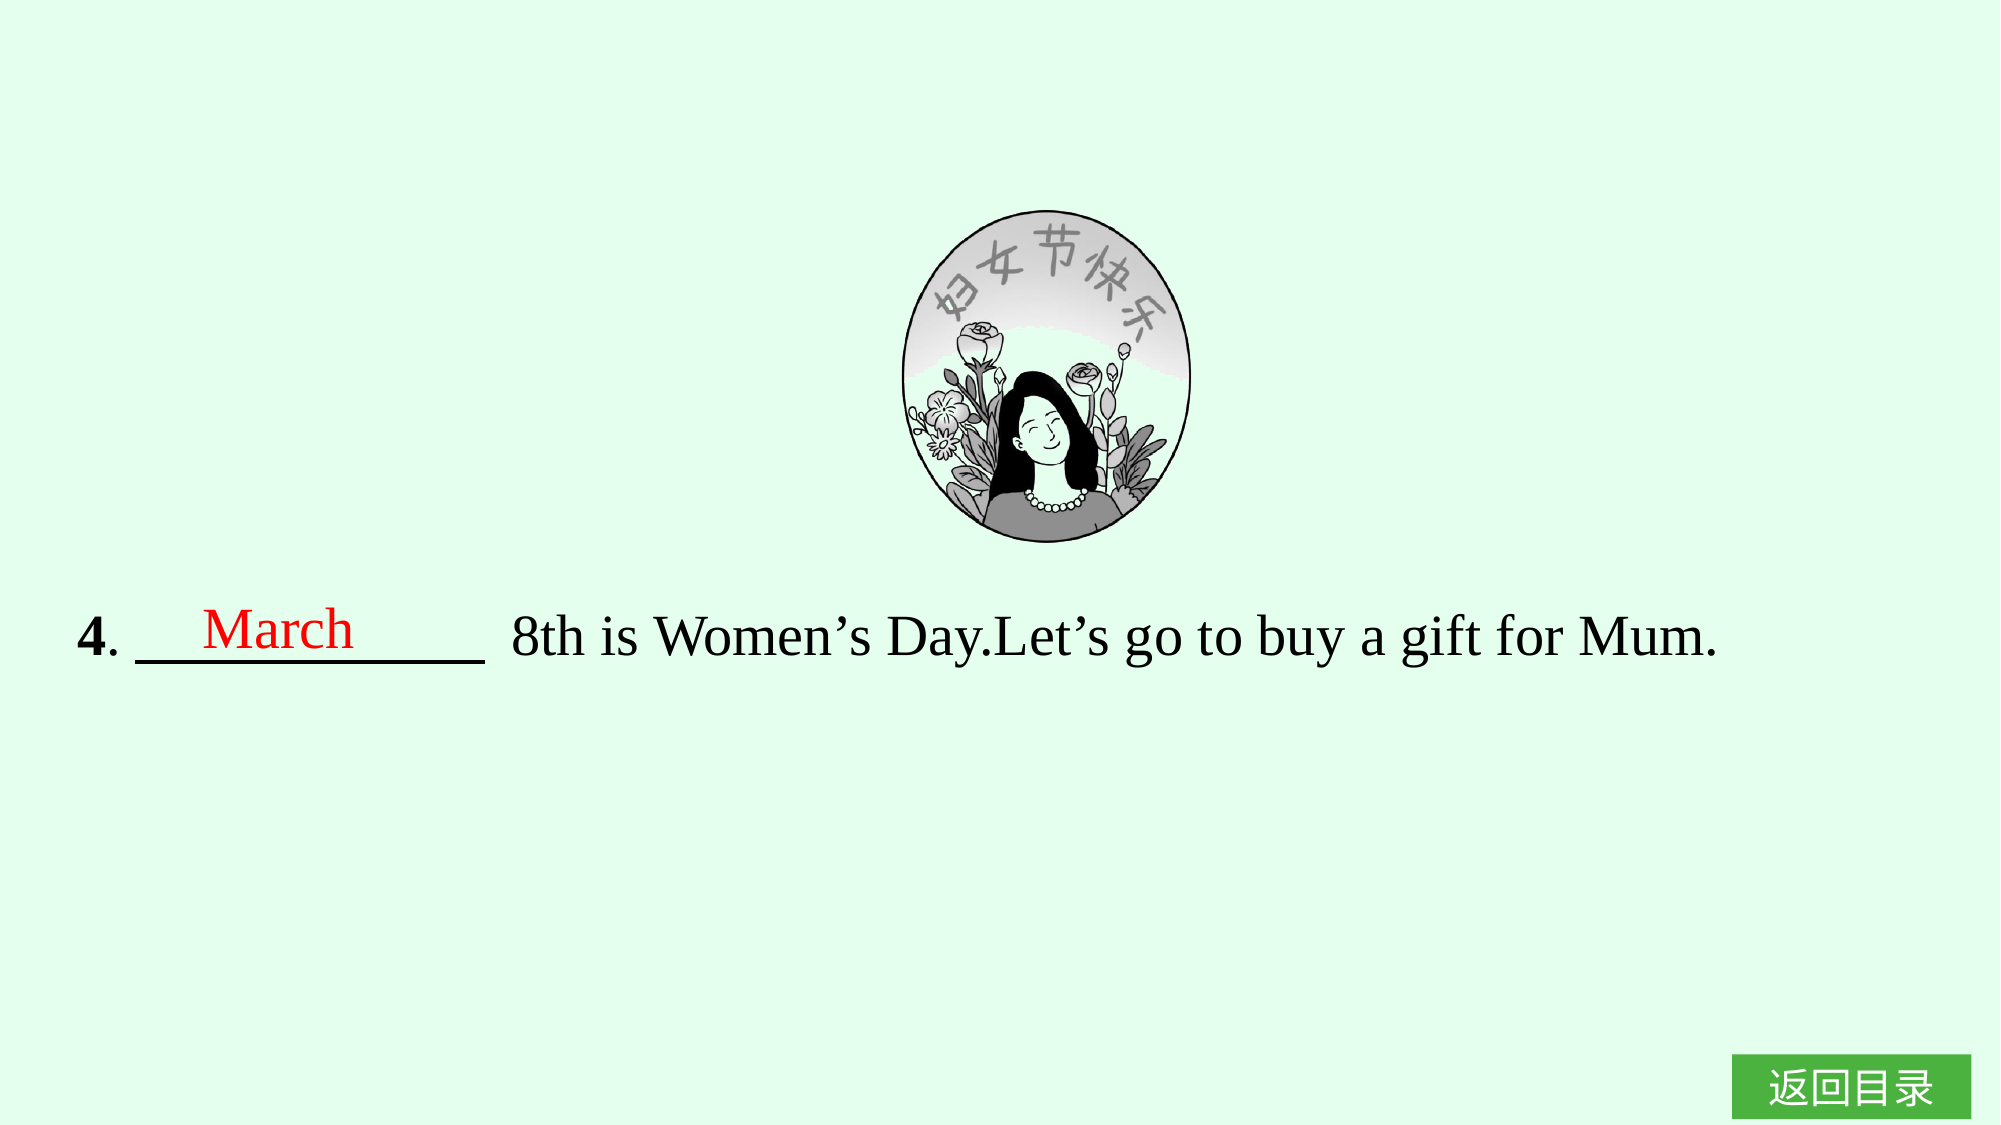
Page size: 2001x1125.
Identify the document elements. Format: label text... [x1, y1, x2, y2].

text_box March [188, 568, 370, 668]
text_box 4. 8th is Women’s Day.Let’s go to buy a gift for Mum. [62, 568, 1938, 675]
picture [896, 203, 1195, 546]
